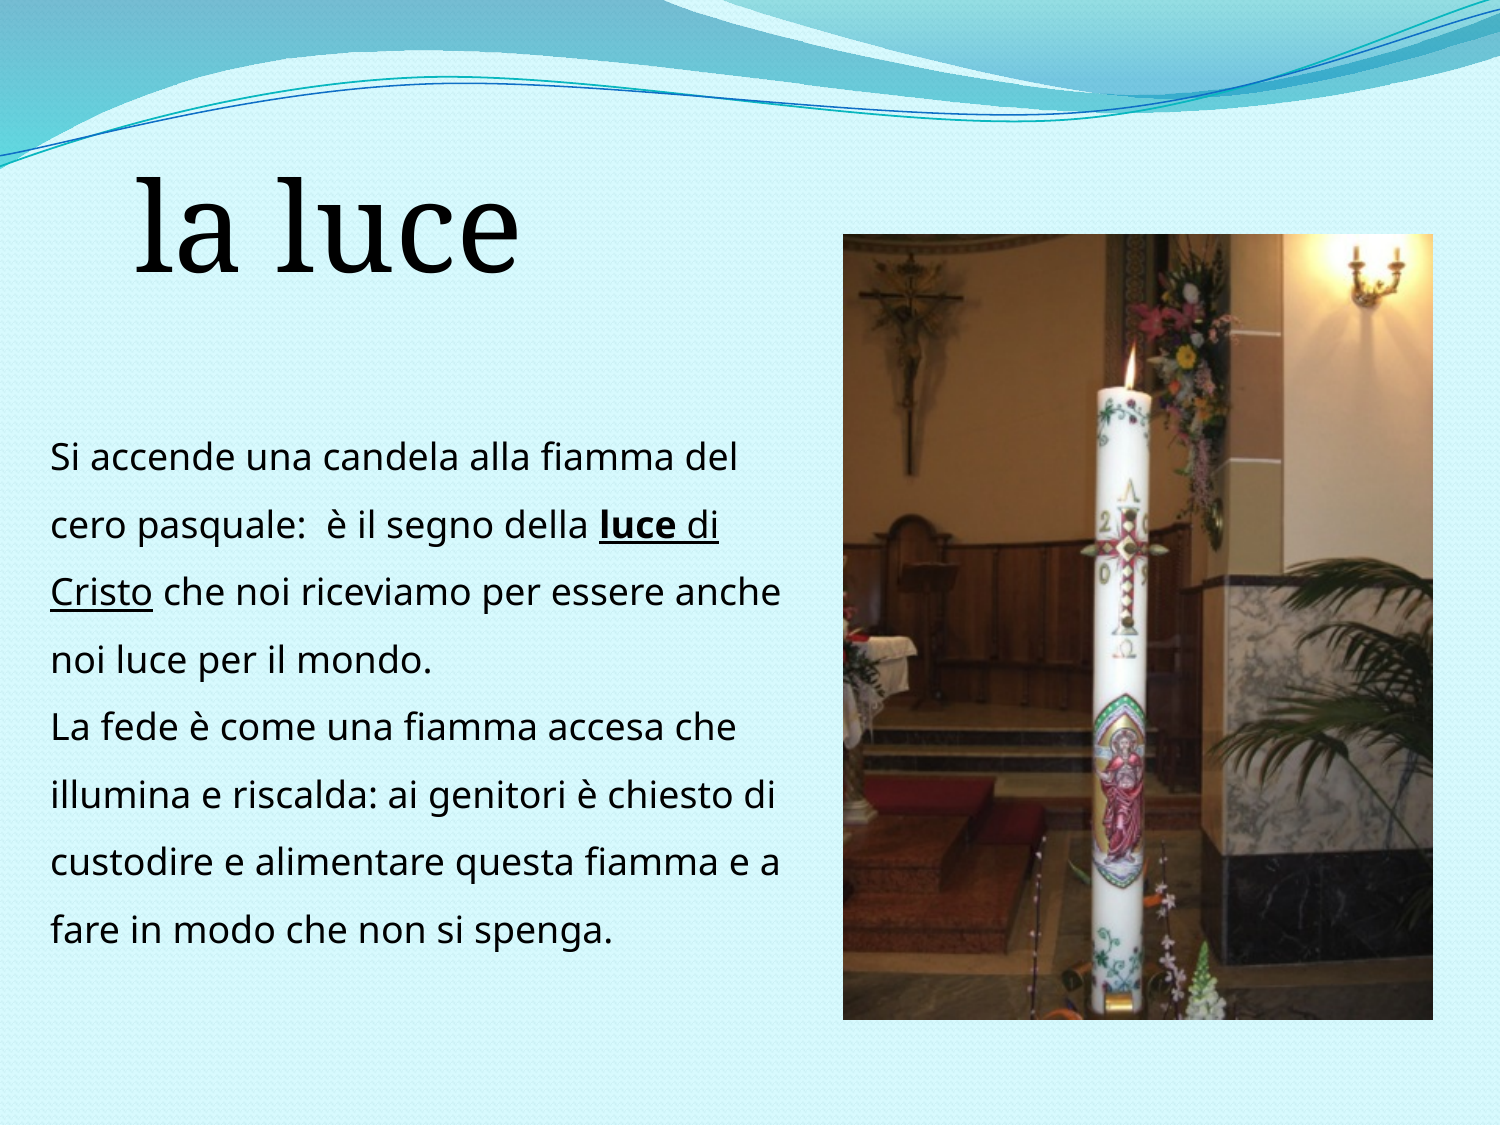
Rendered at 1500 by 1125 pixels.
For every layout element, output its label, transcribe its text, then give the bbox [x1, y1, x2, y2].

picture [843, 234, 1433, 1020]
text_box [0, 0, 1500, 75]
text_box Si accende una candela alla fiamma del cero pasquale: è il segno della luce di Cristo che noi riceviamo per essere anche noi luce per il mondo. La fede è come una fiamma accesa che illumina e riscalda: ai genitori è chiesto di custodire e alimentare questa fiamma e a fare in modo che non si spenga. [35, 378, 821, 1059]
text_box la luce [120, 140, 539, 306]
